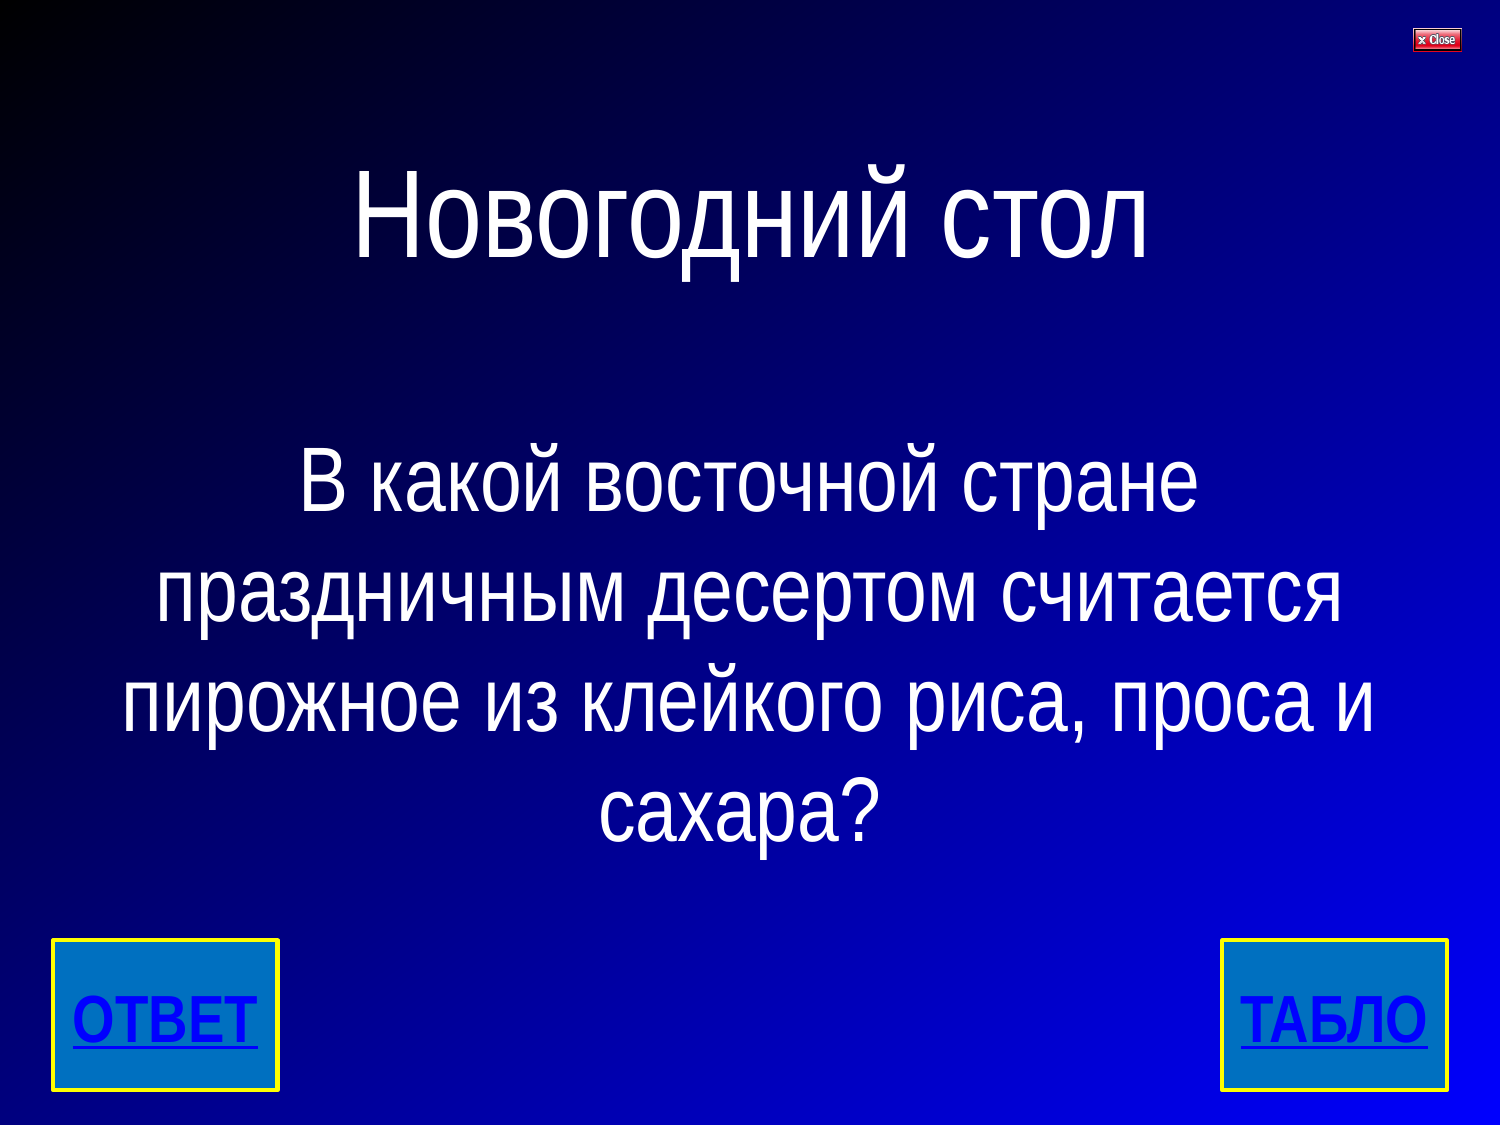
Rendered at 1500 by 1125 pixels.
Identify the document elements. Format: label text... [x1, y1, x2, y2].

picture [0, 0, 1500, 1125]
text_box ОТВЕТ [51, 938, 280, 1092]
title Новогодний стол [76, 113, 1428, 302]
text_box В какой восточной стране праздничным десертом считается пирожное из клейкого риса, проса и сахара? [53, 302, 1447, 868]
text_box ТАБЛО [1220, 938, 1449, 1092]
